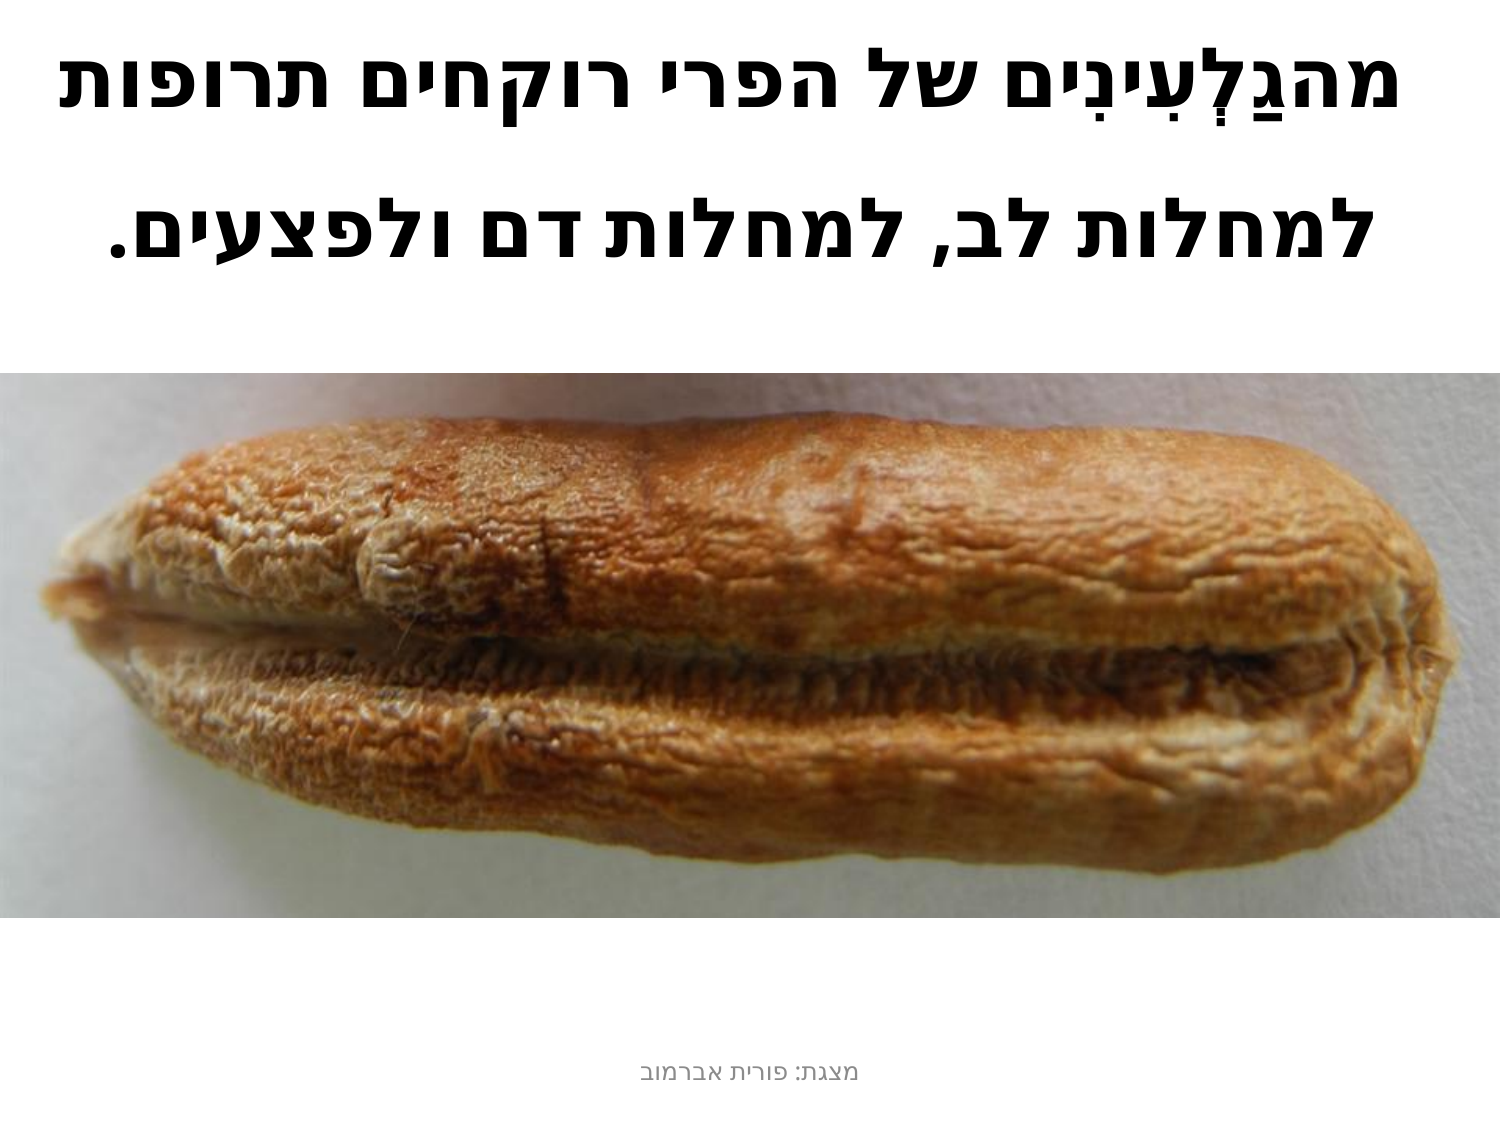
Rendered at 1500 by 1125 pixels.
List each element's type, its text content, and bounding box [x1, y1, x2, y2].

footer מצגת: פורית אברמוב [512, 1042, 988, 1103]
picture [0, 373, 1500, 918]
title מהגַלְעִינִים של הפרי רוקחים תרופות למחלות לב, למחלות דם ולפצעים. [0, 30, 1466, 219]
